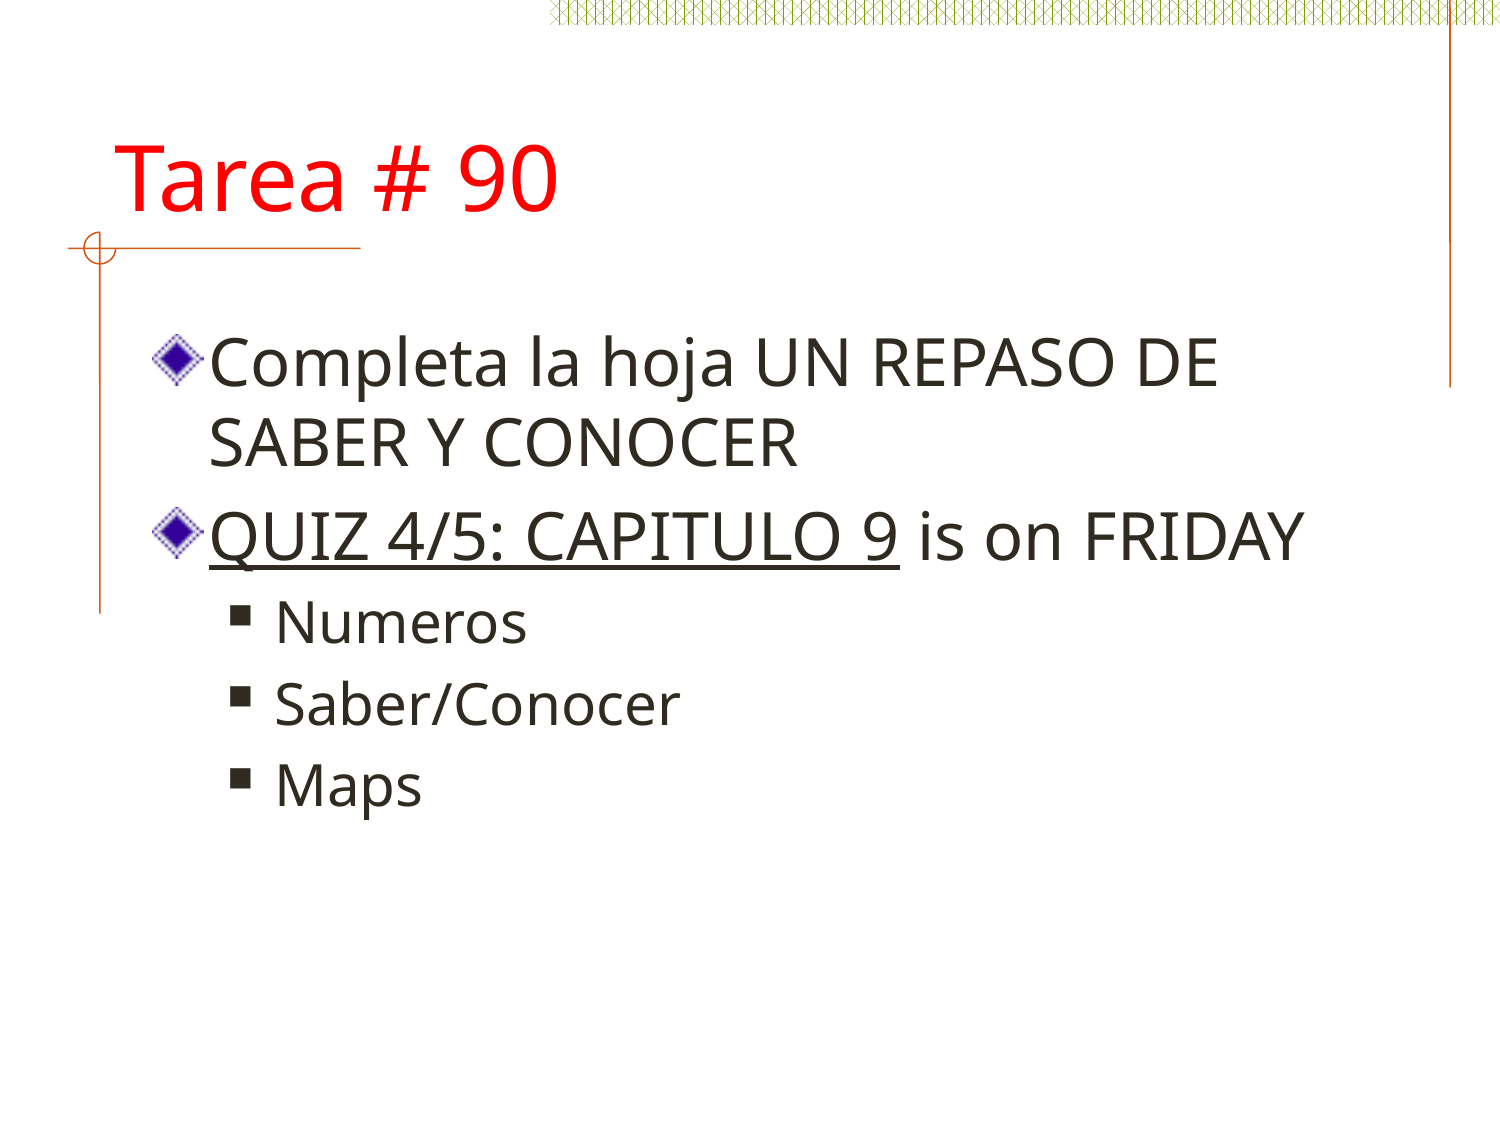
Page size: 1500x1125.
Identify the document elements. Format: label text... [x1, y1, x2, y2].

title Tarea # 90 [99, 50, 1375, 238]
list Completa la hoja UN REPASO DE SABER Y CONOCER QUIZ 4/5: CAPITULO 9 is on FRIDAY Numeros Saber/Conocer Maps [137, 312, 1413, 988]
picture [152, 507, 204, 559]
picture [152, 334, 204, 386]
